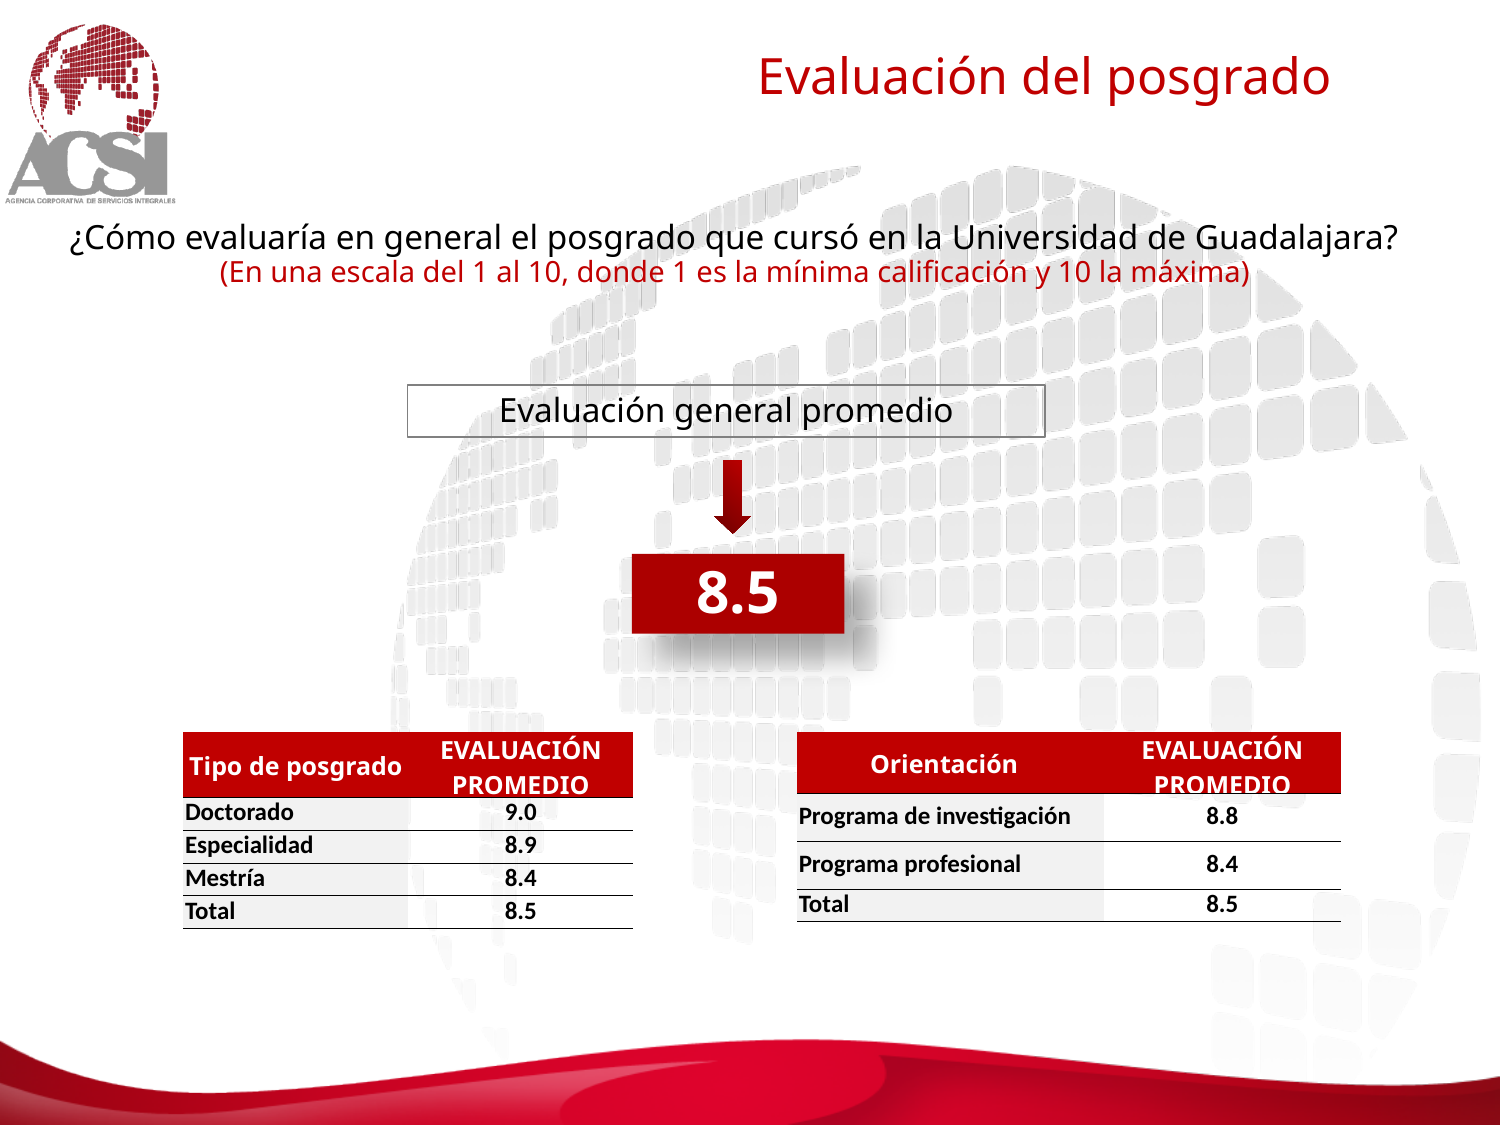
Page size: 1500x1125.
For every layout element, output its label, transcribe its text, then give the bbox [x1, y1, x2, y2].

table_cell Doctorado [183, 798, 408, 830]
table_cell 8.9 [408, 831, 633, 863]
picture [0, 149, 1500, 1125]
table_cell Programa profesional [797, 842, 1104, 889]
table_cell Especialidad [183, 831, 408, 863]
table_cell Total [183, 896, 408, 928]
table_cell 8.5 [408, 896, 633, 928]
text_box Evaluación del posgrado [589, 42, 1500, 114]
table_cell 9.0 [408, 798, 633, 830]
text_box 8.5 [631, 553, 845, 634]
table_cell 8.4 [1104, 842, 1341, 889]
table_header Orientación [797, 732, 1104, 793]
table_cell 8.4 [408, 864, 633, 895]
table_cell 8.8 [1104, 794, 1341, 841]
table_cell 8.5 [1104, 890, 1341, 921]
table_header Tipo de posgrado [183, 732, 408, 797]
table_cell Programa de investigación [797, 794, 1104, 841]
picture [0, 19, 182, 208]
table_header EVALUACIÓN PROMEDIO [408, 732, 633, 797]
text_box Evaluación general promedio [407, 385, 1046, 437]
table_header EVALUACIÓN PROMEDIO [1104, 732, 1341, 793]
table_cell Mestría [183, 864, 408, 895]
text_box [714, 460, 751, 534]
text_box ¿Cómo evaluaría en general el posgrado que cursó en la Universidad de Guadalajara? (En una escala del 1 al 10, donde 1 es la mínima calificación y 10 la máxima) [0, 212, 1471, 297]
table_cell Total [797, 890, 1104, 921]
